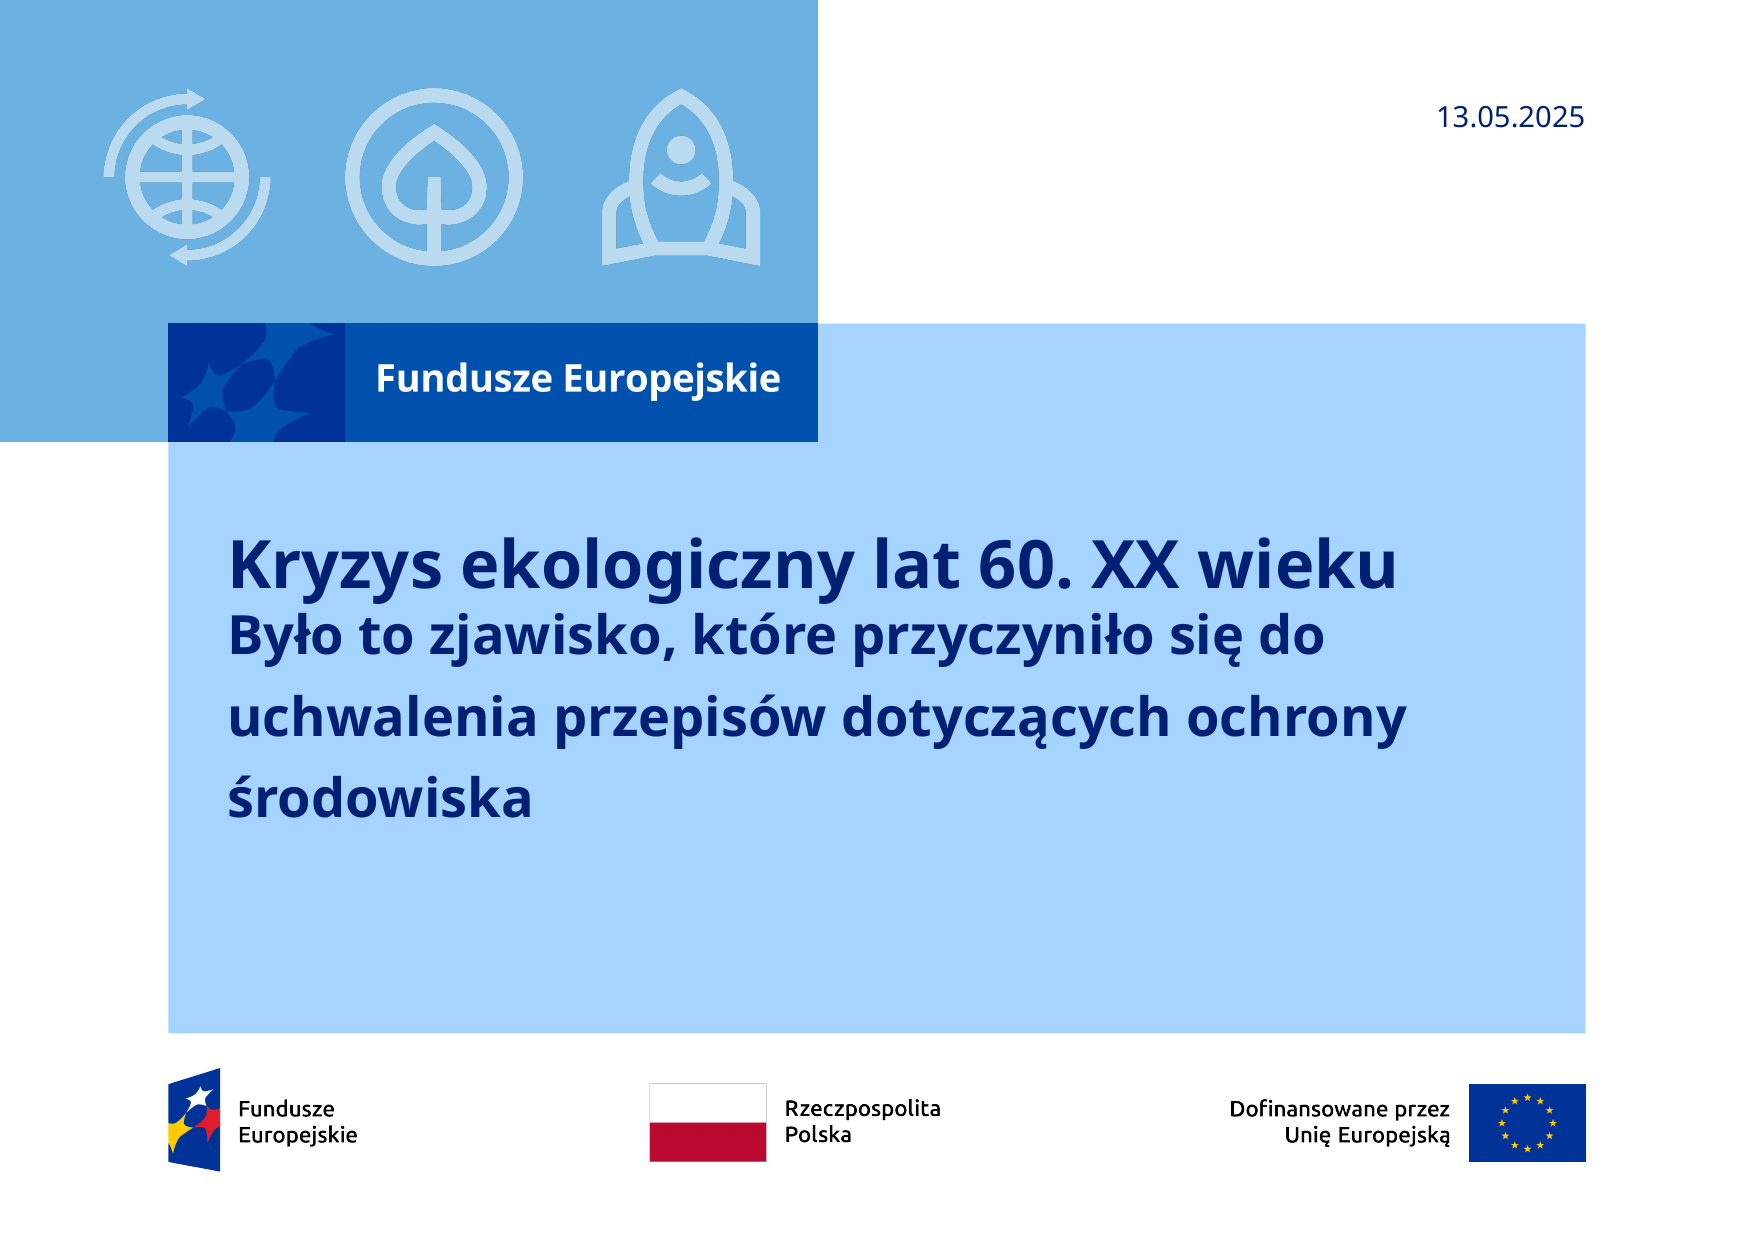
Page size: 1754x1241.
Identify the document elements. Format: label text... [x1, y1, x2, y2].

subtitle Było to zjawisko, które przyczyniło się do uchwalenia przepisów dotyczących ochrony środowiska [227, 584, 1527, 975]
picture [1192, 1045, 1625, 1201]
picture [129, 1045, 396, 1201]
picture [610, 1044, 979, 1201]
picture [168, 323, 818, 442]
title Kryzys ekologiczny lat 60. XX wieku [227, 501, 1527, 584]
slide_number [1290, 88, 1586, 146]
